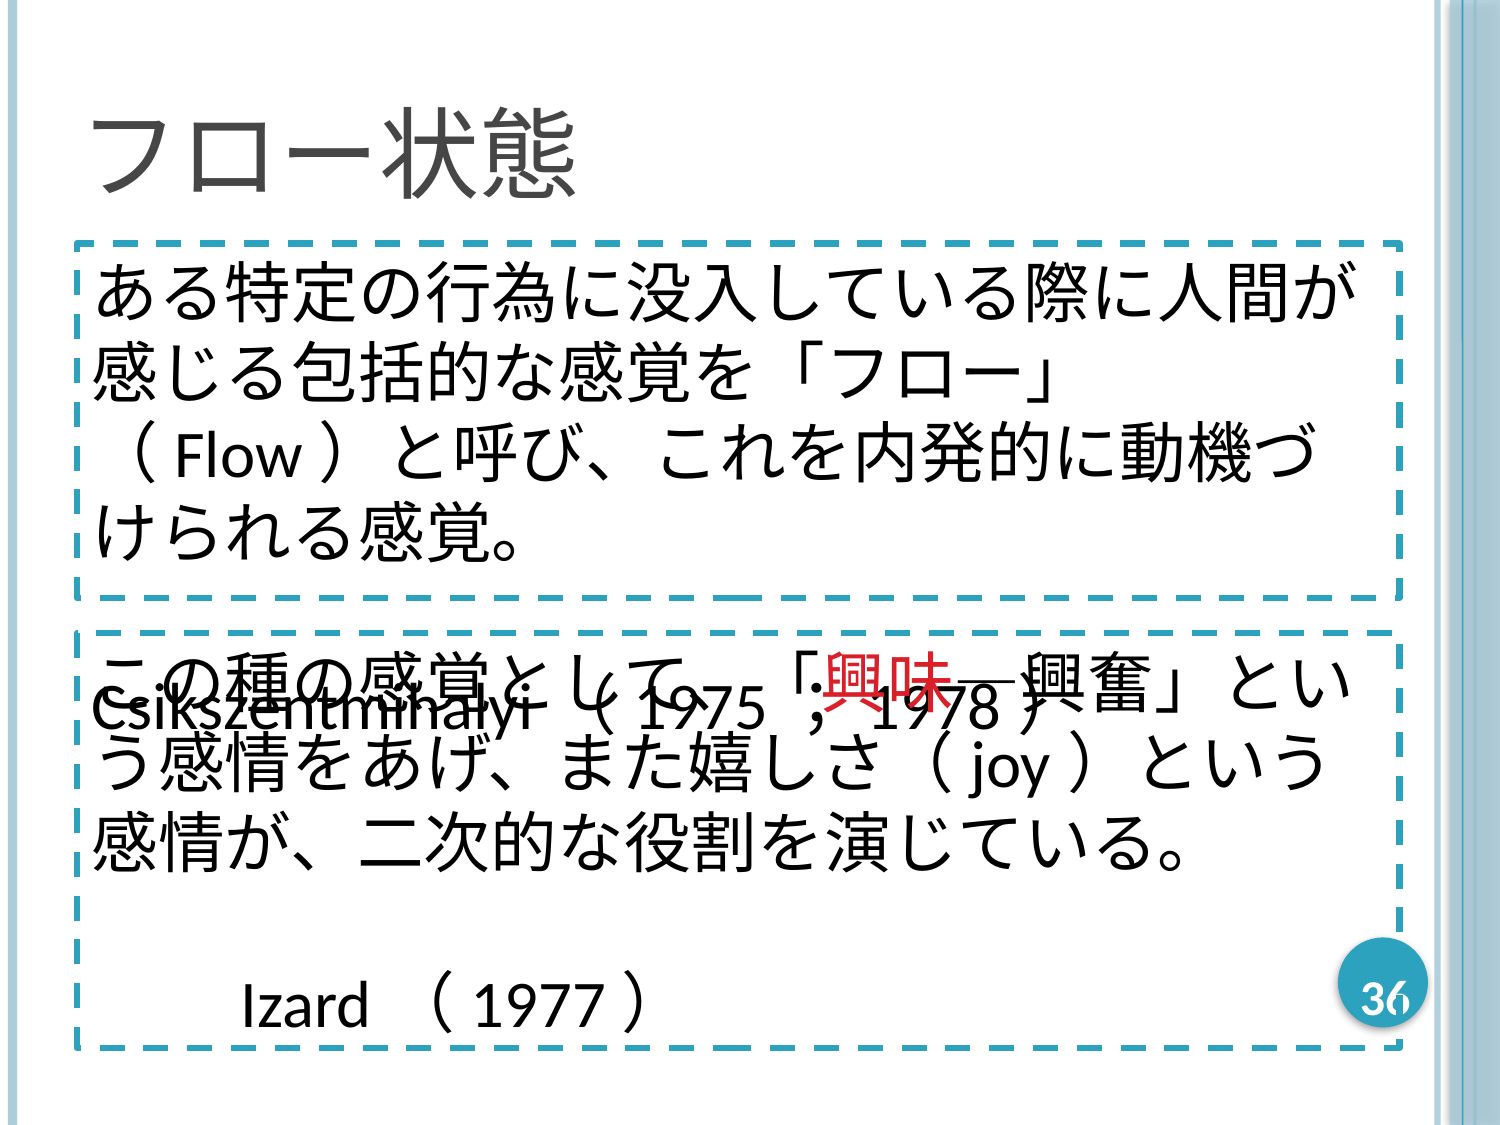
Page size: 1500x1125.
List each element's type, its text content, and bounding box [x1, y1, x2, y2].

text_box この種の感覚として、「興味―興奮」という感情をあげ、また嬉しさ（joy）という感情が、二次的な役割を演じている。 Izard（1977） [76, 633, 1400, 1048]
title フロー状態 [64, 66, 632, 219]
list ある特定の行為に没入している際に人間が感じる包括的な感覚を「フロー」（Flow）と呼び、これを内発的に動機づけられる感覚。 Csikszentmihalyi（1975；1978） [76, 243, 1400, 598]
slide_number 36 [1400, 943, 1436, 1047]
